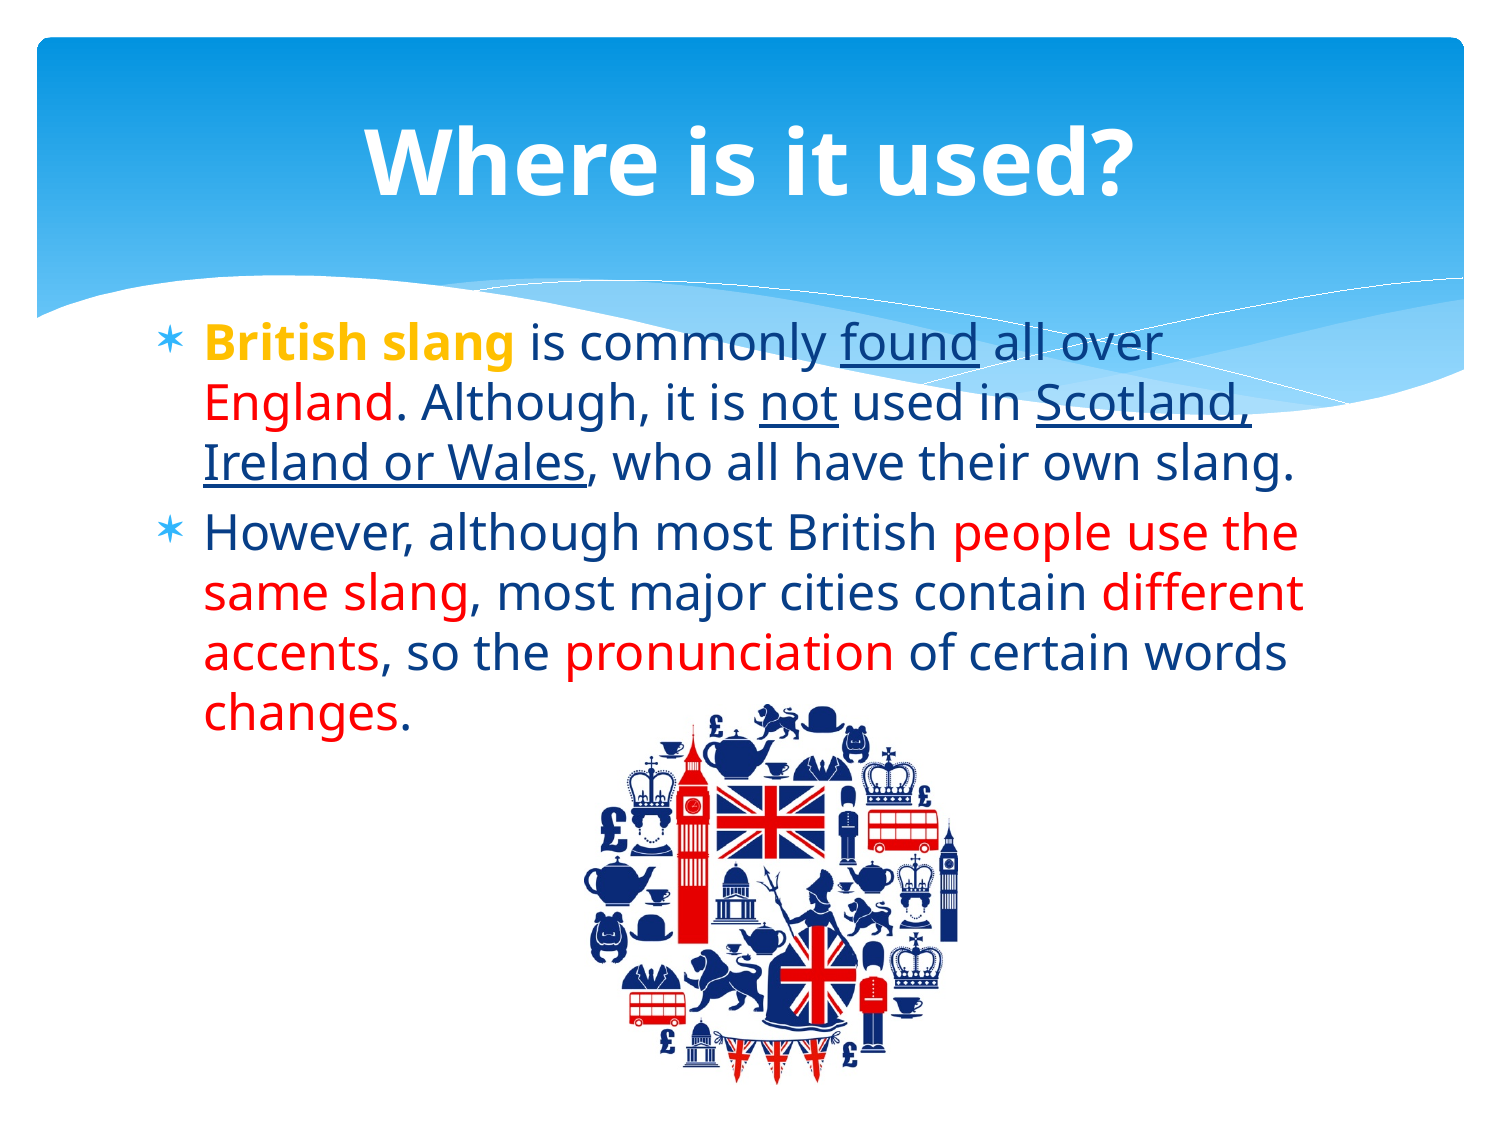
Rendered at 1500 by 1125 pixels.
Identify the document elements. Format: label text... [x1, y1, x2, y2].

title Where is it used? [75, 55, 1425, 261]
picture [584, 703, 958, 1085]
list British slang is commonly found all over England. Although, it is not used in Scotland, Ireland or Wales, who all have their own slang. However, although most British people use the same slang, most major cities contain different accents, so the pronunciation of certain words changes. [143, 302, 1359, 1005]
